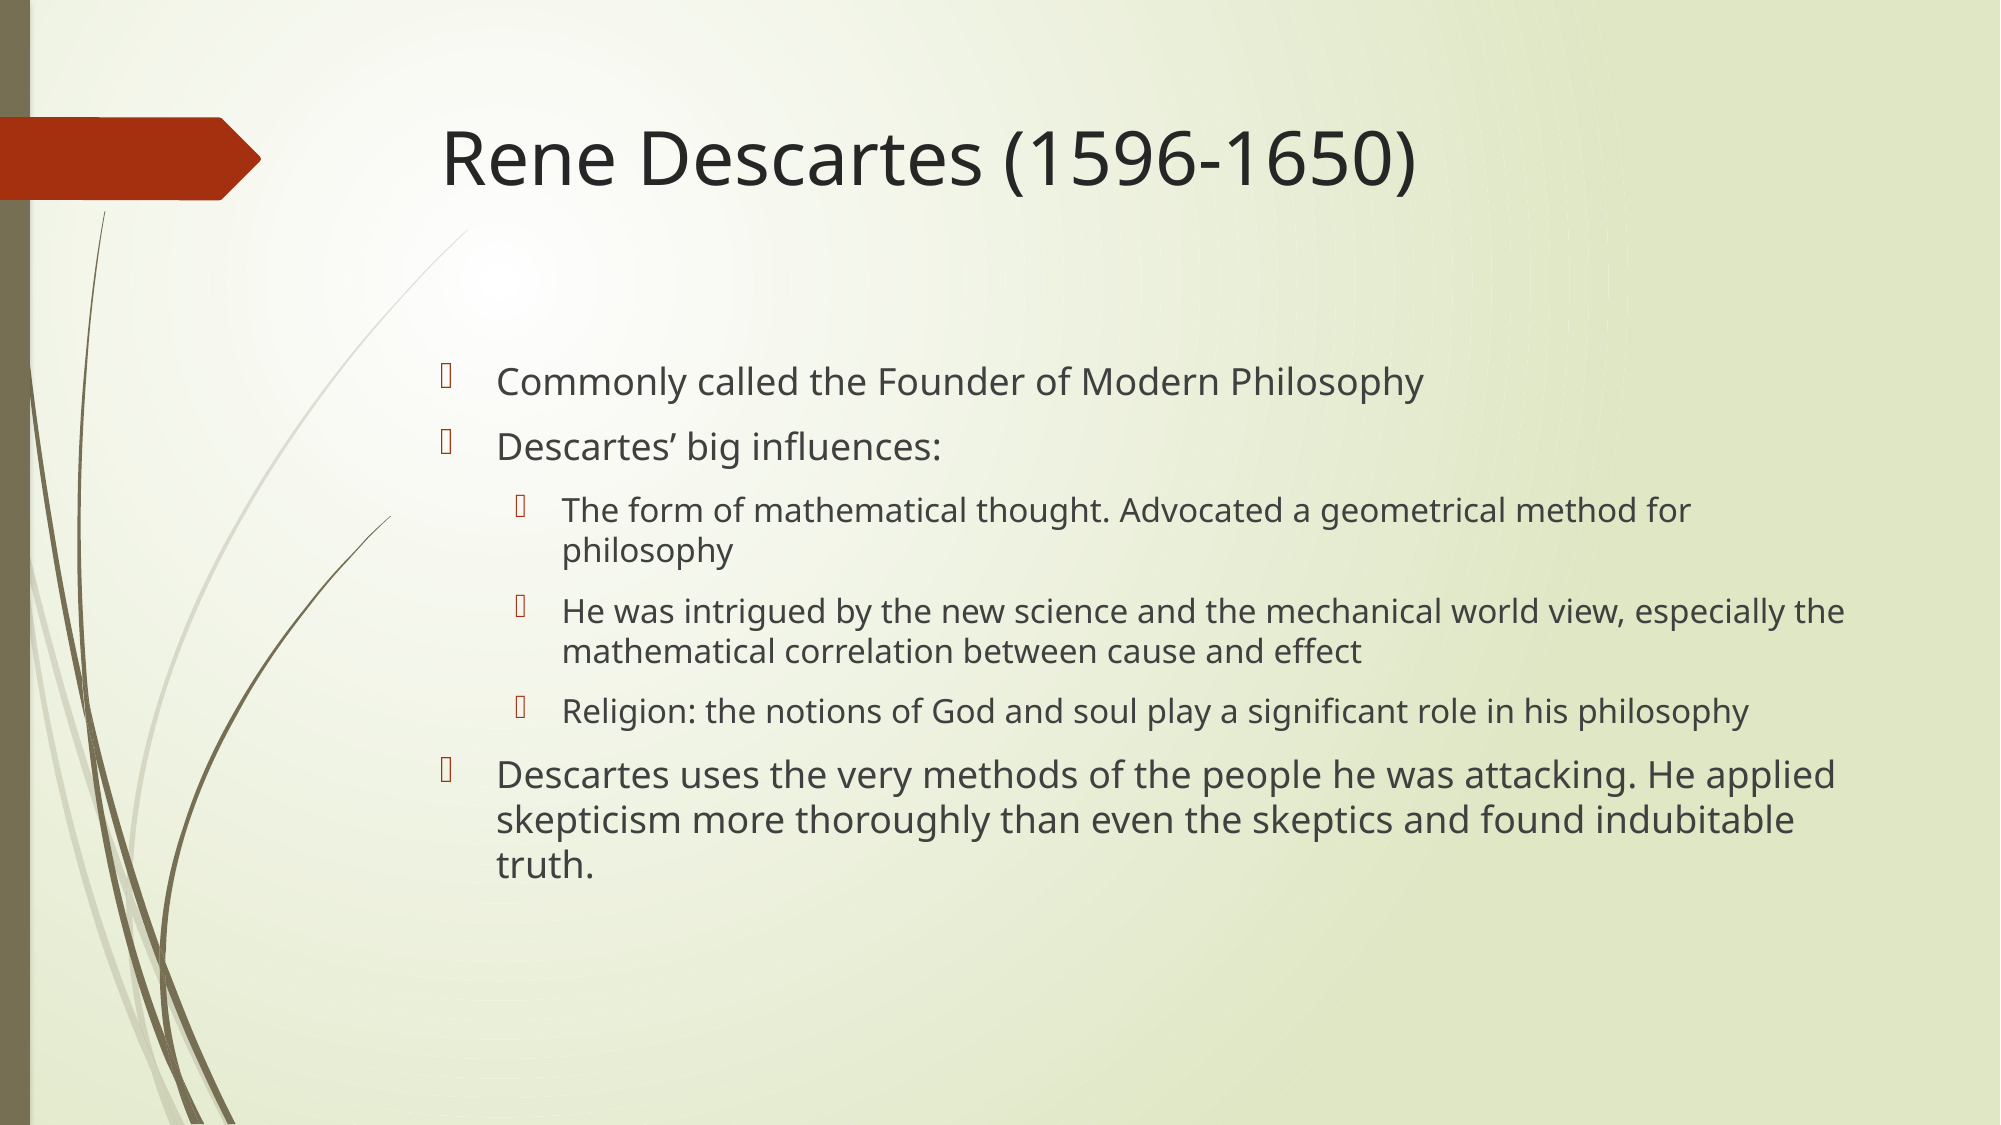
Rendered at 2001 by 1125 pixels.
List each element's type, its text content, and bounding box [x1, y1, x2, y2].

list Commonly called the Founder of Modern Philosophy Descartes’ big influences: The form of mathematical thought. Advocated a geometrical method for philosophy He was intrigued by the new science and the mechanical world view, especially the mathematical correlation between cause and effect Religion: the notions of God and soul play a significant role in his philosophy Descartes uses the very methods of the people he was attacking. He applied skepticism more thoroughly than even the skeptics and found indubitable truth. [424, 350, 1888, 970]
title Rene Descartes (1596-1650) [425, 102, 1888, 313]
